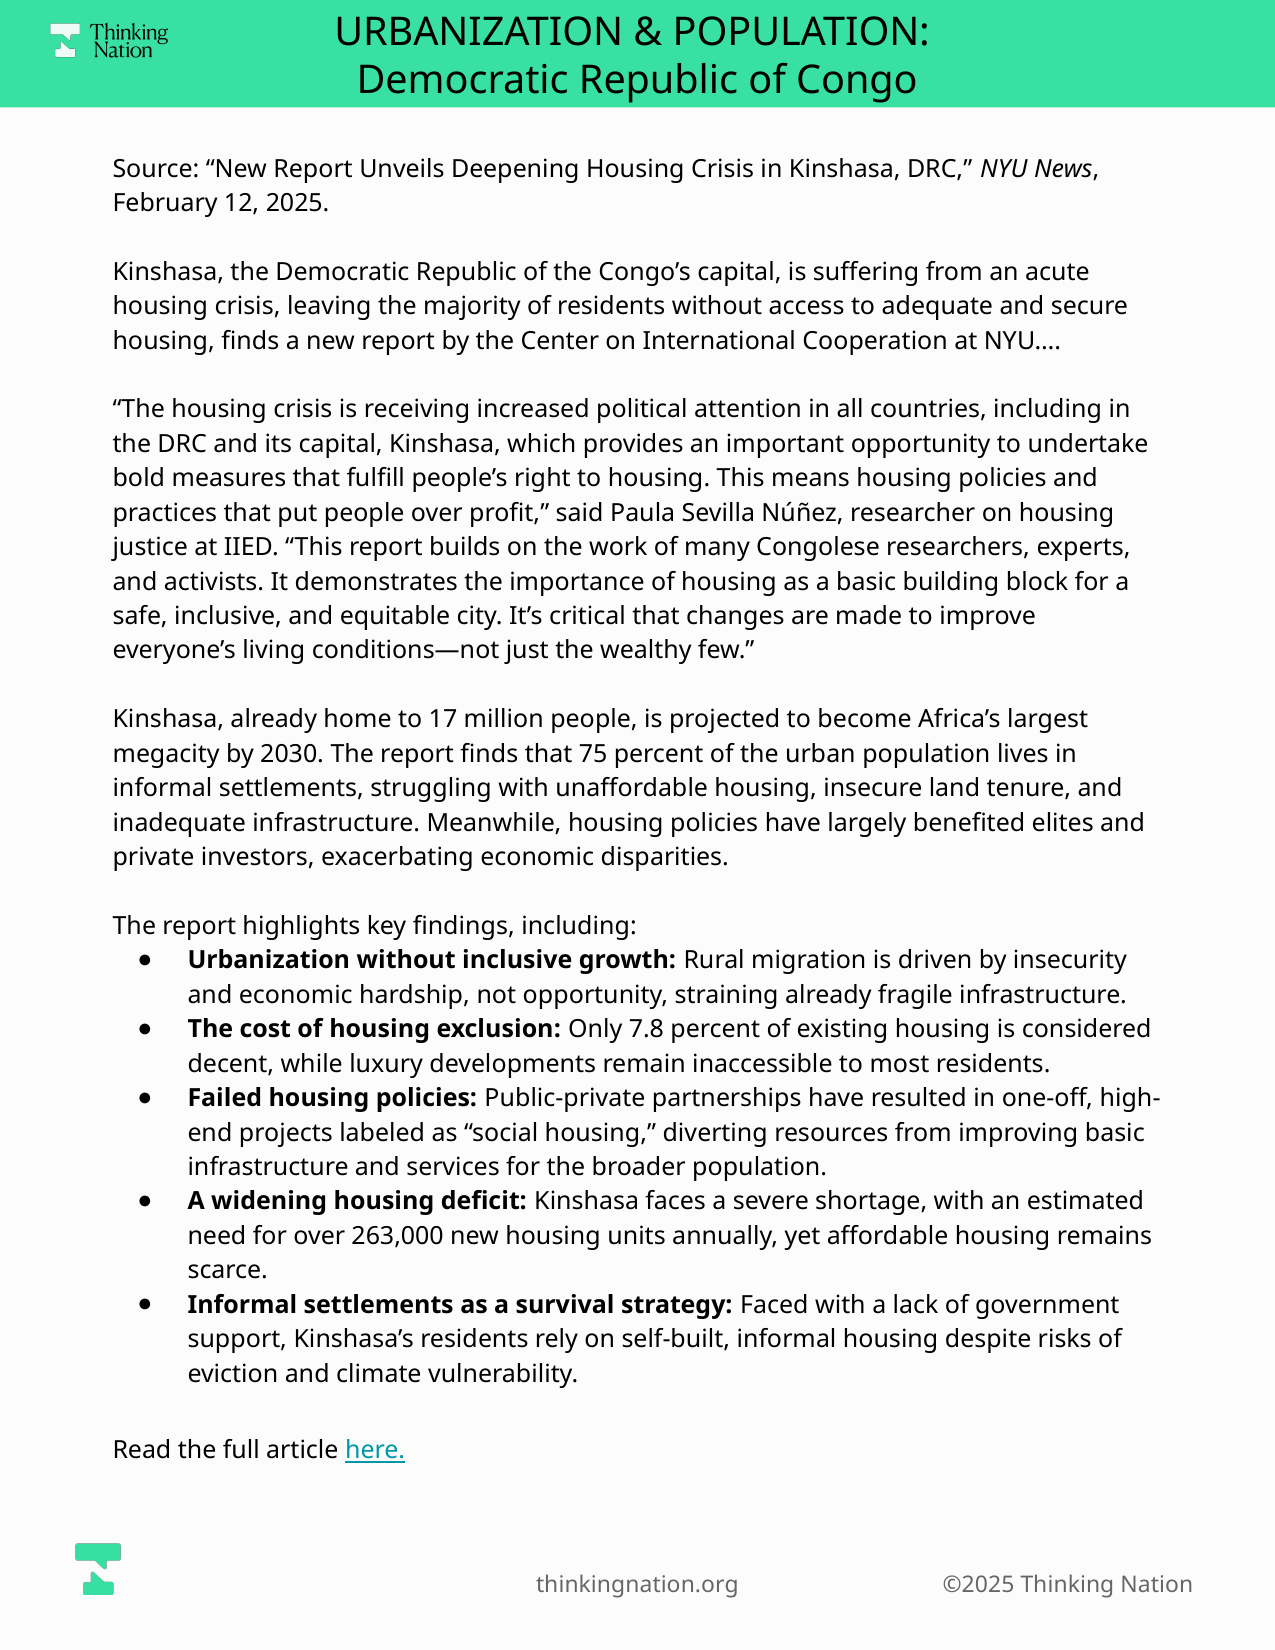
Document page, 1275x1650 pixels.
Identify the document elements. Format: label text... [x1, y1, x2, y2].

text_box ©2025 Thinking Nation [907, 1553, 1210, 1605]
text_box thinkingnation.org [486, 1555, 789, 1605]
text_box Source: “New Report Unveils Deepening Housing Crisis in Kinshasa, DRC,” NYU News, February 12, 2025. Kinshasa, the Democratic Republic of the Congo’s capital, is suffering from an acute housing crisis, leaving the majority of residents without access to adequate and secure housing, finds a new report by the Center on International Cooperation at NYU…. “The housing crisis is receiving increased political attention in all countries, including in the DRC and its capital, Kinshasa, which provides an important opportunity to undertake bold measures that fulfill people’s right to housing. This means housing policies and practices that put people over profit,” said Paula Sevilla Núñez, researcher on housing justice at IIED. “This report builds on the work of many Congolese researchers, experts, and activists. It demonstrates the importance of housing as a basic building block for a safe, inclusive, and equitable city. It’s critical that changes are made to improve everyone’s living conditions—not just the wealthy few.” Kinshasa, already home to 17 million people, is projected to become Africa’s largest megacity by 2030. The report finds that 75 percent of the urban population lives in informal settlements, struggling with unaffordable housing, insecure land tenure, and inadequate infrastructure. Meanwhile, housing policies have largely benefited elites and private investors, exacerbating economic disparities. The report highlights key findings, including: Urbanization without inclusive growth: Rural migration is driven by insecurity and economic hardship, not opportunity, straining already fragile infrastructure. The cost of housing exclusion: Only 7.8 percent of existing housing is considered decent, while luxury developments remain inaccessible to most residents. Failed housing policies: Public-private partnerships have resulted in one-off, high-end projects labeled as “social housing,” diverting resources from improving basic infrastructure and services for the broader population. A widening housing deficit: Kinshasa faces a severe shortage, with an estimated need for over 263,000 new housing units annually, yet affordable housing remains scarce. Informal settlements as a survival strategy: Faced with a lack of government support, Kinshasa’s residents rely on self-built, informal housing despite risks of eviction and climate vulnerability. Read the full article here. [97, 132, 1178, 1555]
text_box URBANIZATION & POPULATION: Democratic Republic of Congo [0, 0, 1275, 108]
picture [62, 1533, 134, 1605]
picture [36, 12, 172, 69]
